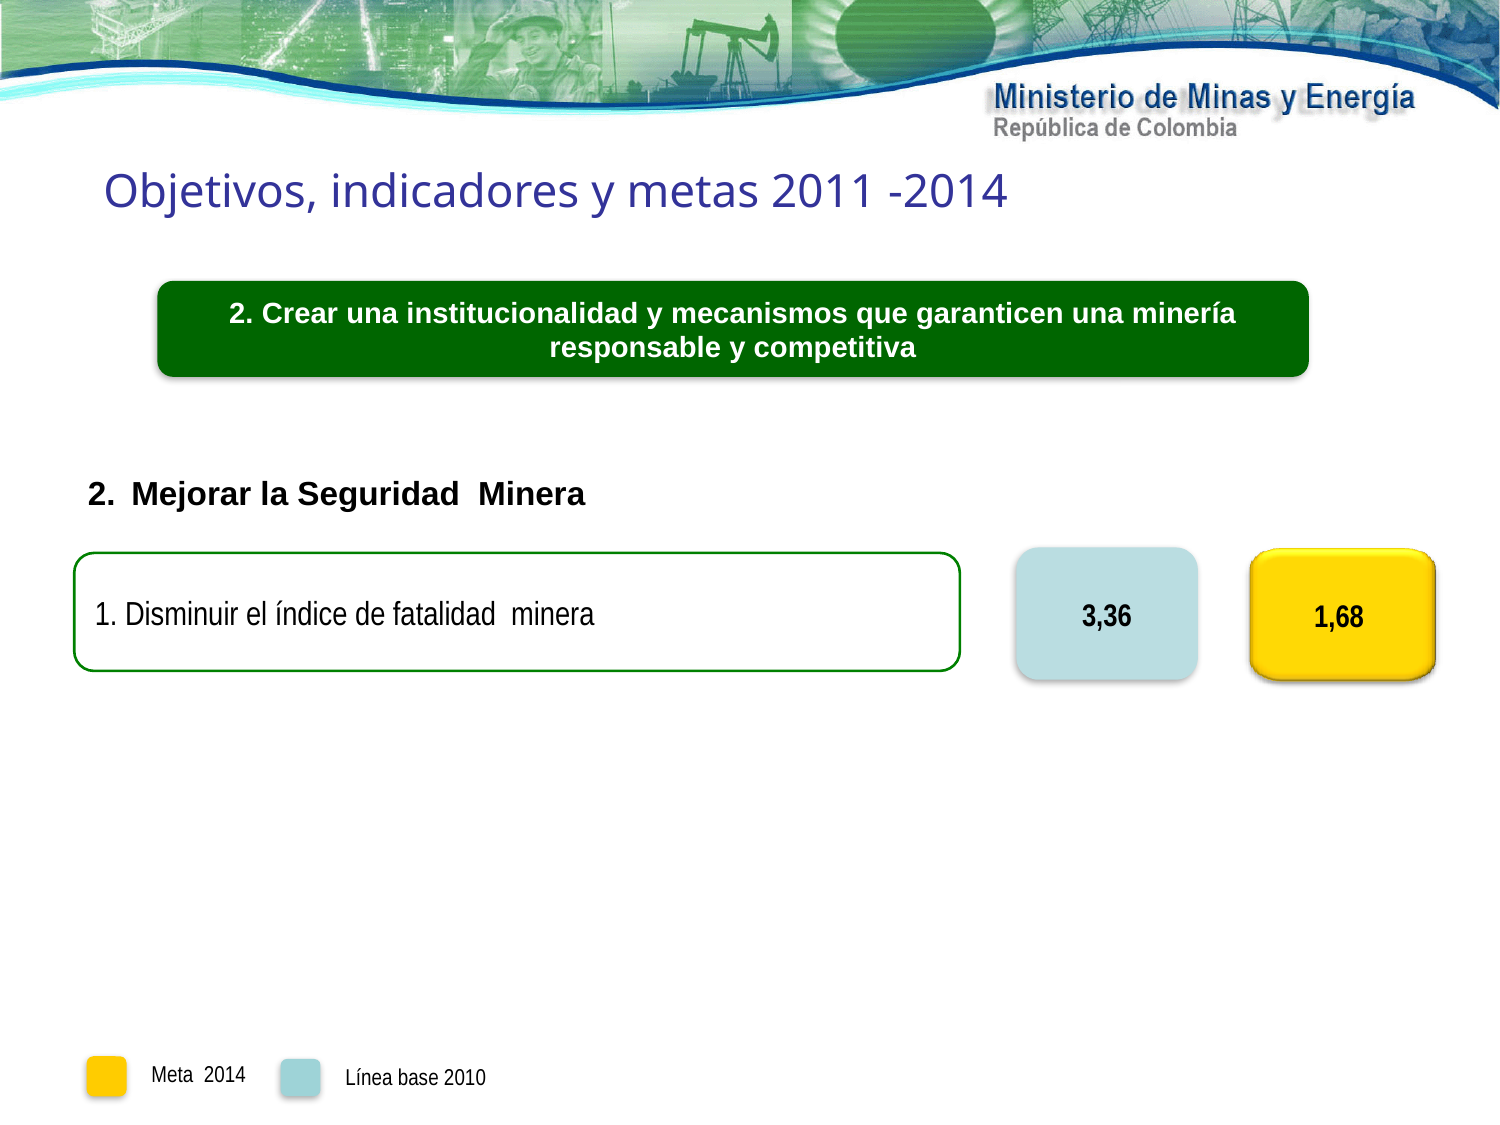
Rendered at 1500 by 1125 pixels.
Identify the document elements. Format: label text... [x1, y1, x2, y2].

text_box 2. Crear una institucionalidad y mecanismos que garanticen una minería responsable y competitiva [157, 280, 1309, 377]
text_box Objetivos, indicadores y metas 2011 -2014 [88, 144, 1446, 225]
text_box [86, 1051, 262, 1097]
picture [0, 0, 1500, 1125]
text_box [1239, 543, 1447, 692]
text_box 3,36 [1016, 547, 1198, 680]
text_box 2. Mejorar la Seguridad Minera [73, 464, 1410, 520]
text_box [280, 1054, 502, 1099]
text_box 1. Disminuir el índice de fatalidad minera [74, 552, 960, 671]
